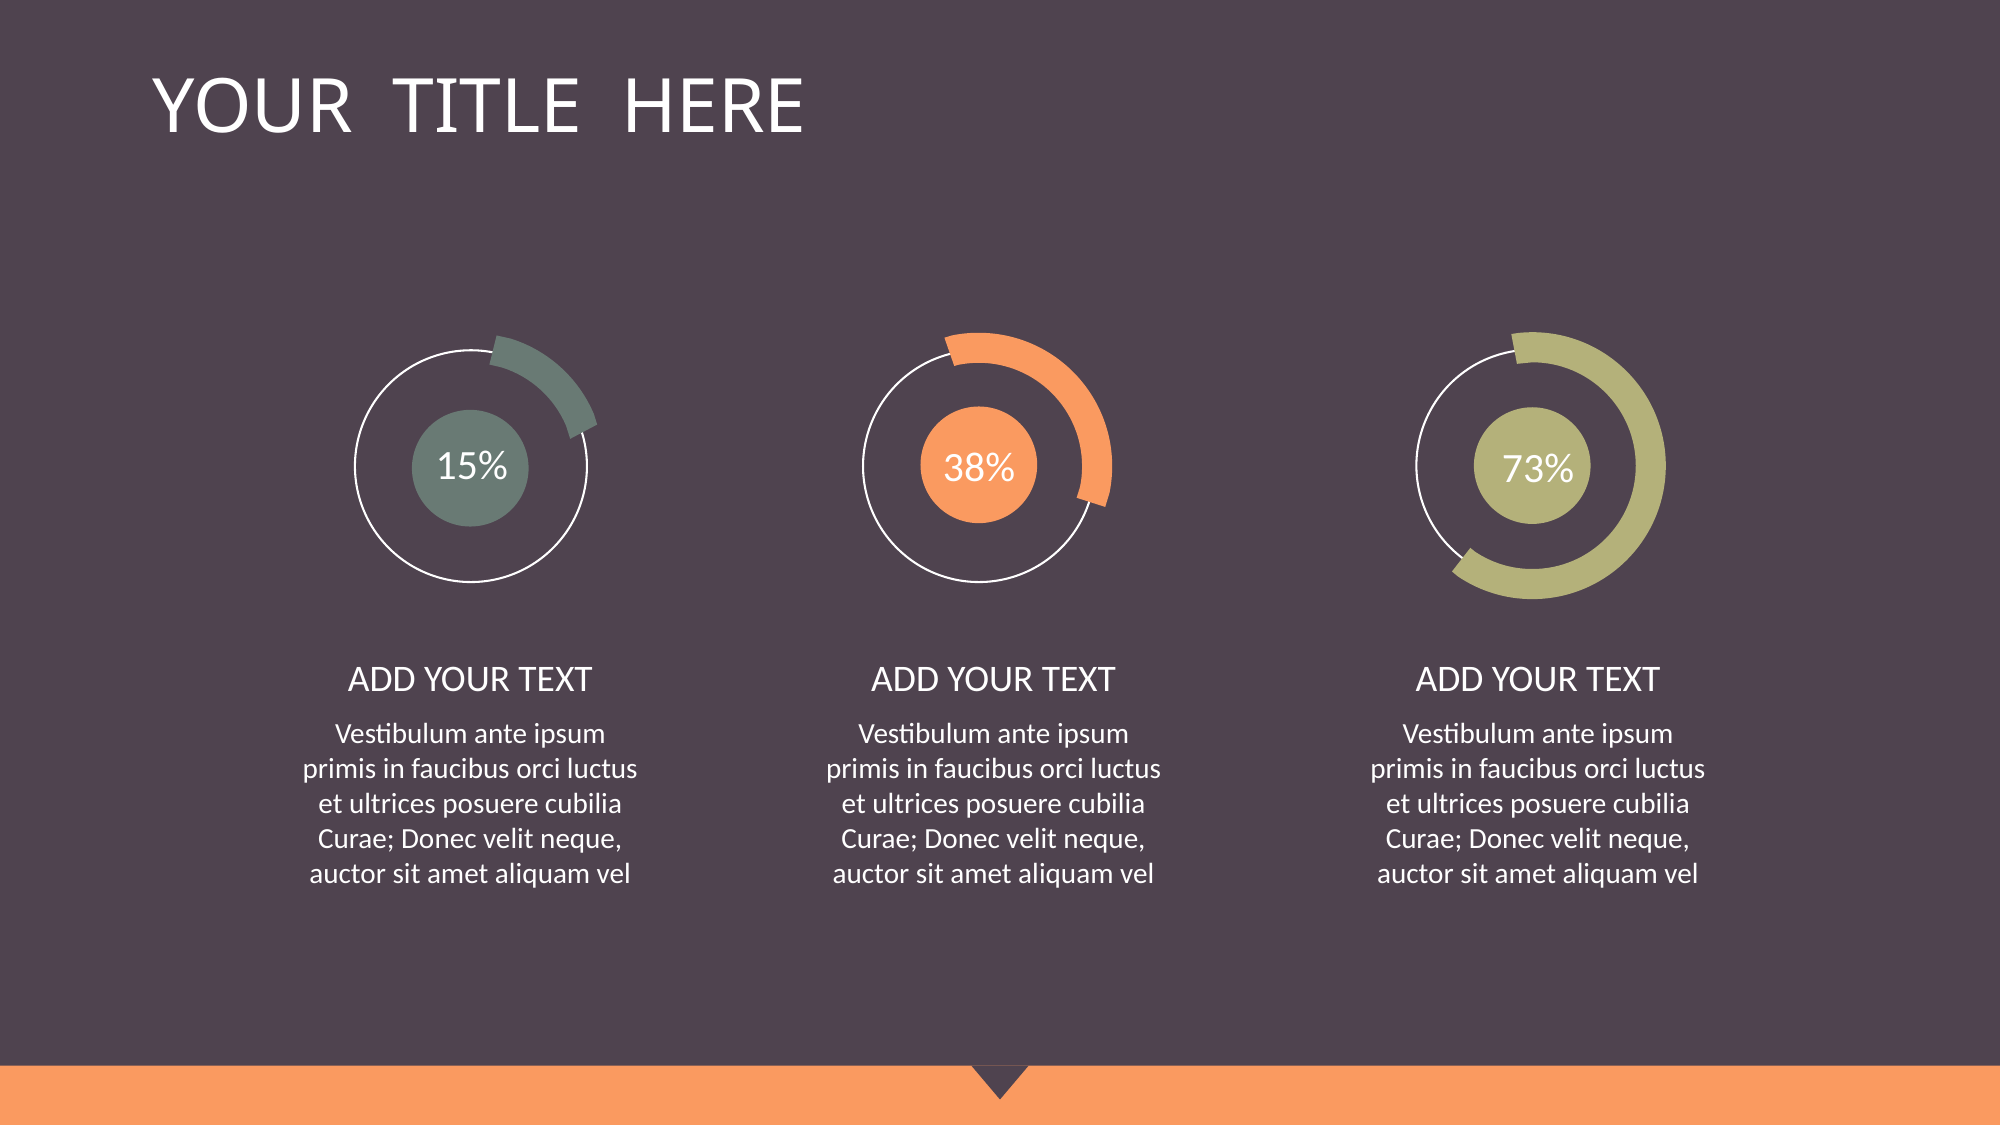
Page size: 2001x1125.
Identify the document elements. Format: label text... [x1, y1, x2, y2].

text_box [862, 349, 1141, 582]
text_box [1416, 329, 1666, 597]
text_box ADD YOUR TEXT [824, 646, 1163, 707]
text_box ADD YOUR TEXT [301, 646, 640, 707]
text_box Vestibulum ante ipsum primis in faucibus orci luctus et ultrices posuere cubilia Curae; Donec velit neque, auctor sit amet aliquam vel [803, 707, 1184, 897]
title Your Title Here [137, 59, 1863, 278]
text_box ADD YOUR TEXT [1368, 646, 1708, 707]
text_box Vestibulum ante ipsum primis in faucibus orci luctus et ultrices posuere cubilia Curae; Donec velit neque, auctor sit amet aliquam vel [280, 707, 661, 897]
text_box Vestibulum ante ipsum primis in faucibus orci luctus et ultrices posuere cubilia Curae; Donec velit neque, auctor sit amet aliquam vel [1347, 707, 1729, 897]
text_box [354, 320, 587, 582]
